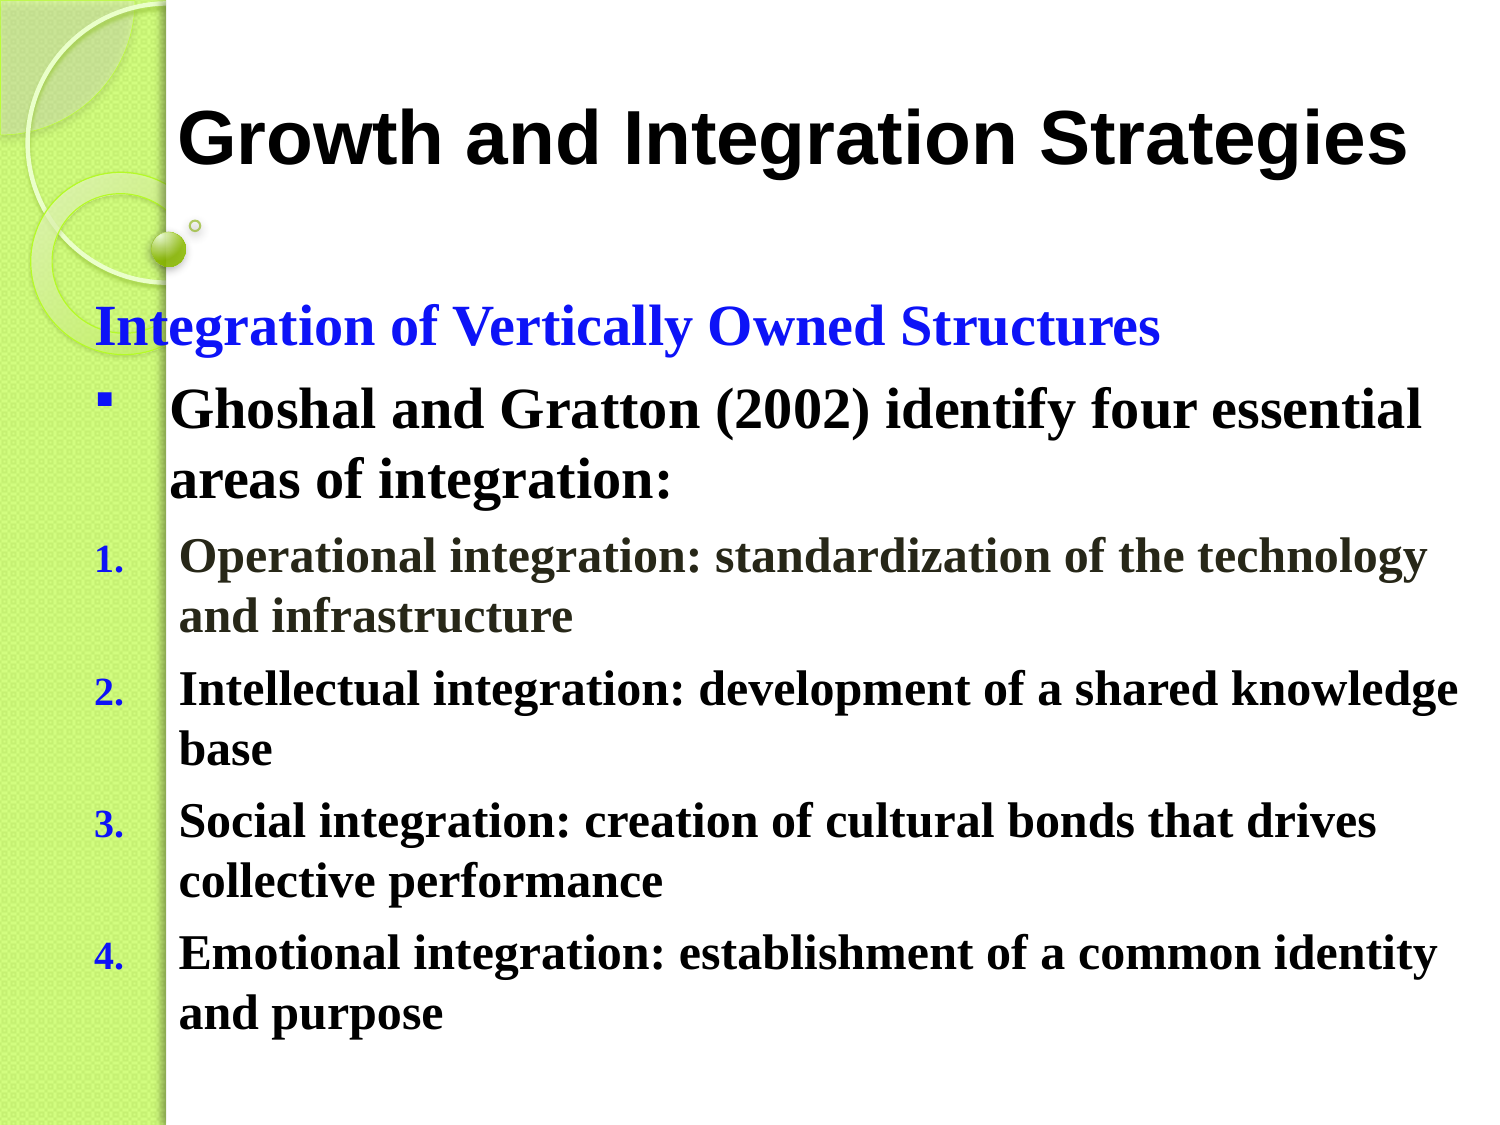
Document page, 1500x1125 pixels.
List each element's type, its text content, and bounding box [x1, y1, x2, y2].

title Growth and Integration Strategies [162, 59, 1450, 188]
subtitle Integration of Vertically Owned Structures Ghoshal and Gratton (2002) identify four essential areas of integration: Operational integration: standardization of the technology and infrastructure Intellectual integration: development of a shared knowledge base Social integration: creation of cultural bonds that drives collective performance Emotional integration: establishment of a common identity and purpose [75, 287, 1475, 1038]
